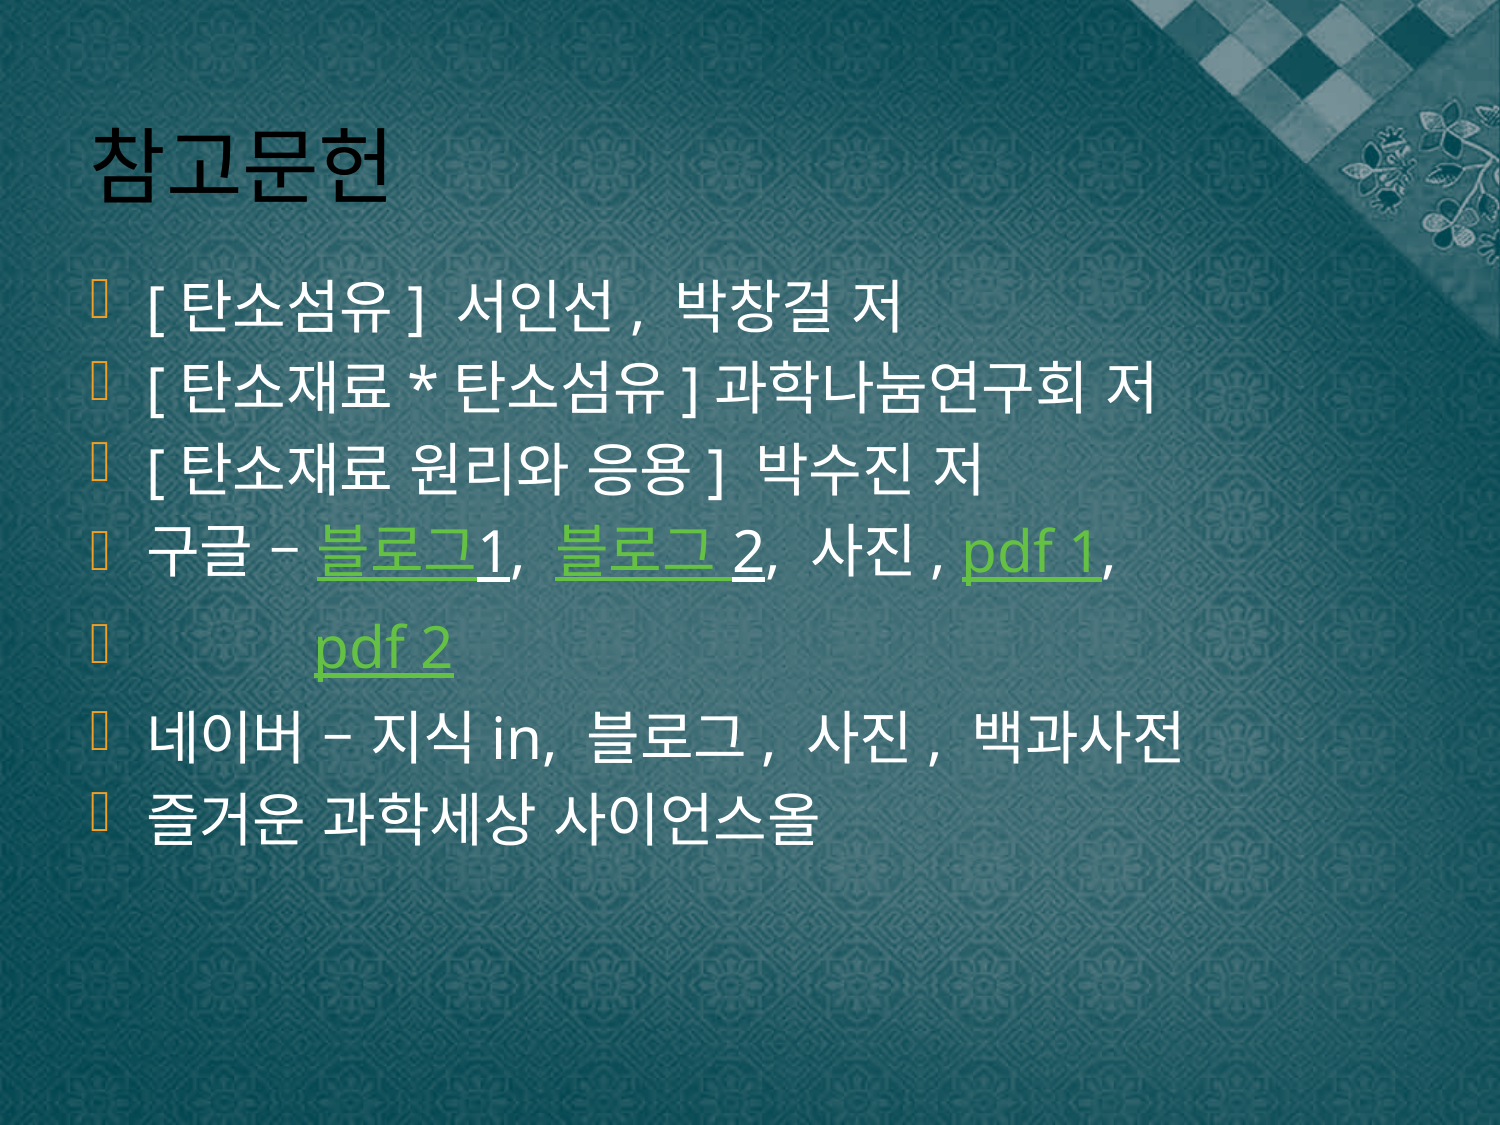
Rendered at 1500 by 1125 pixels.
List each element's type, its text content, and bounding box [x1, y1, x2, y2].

title 참고문헌 [75, 70, 1425, 258]
list [탄소섬유] 서인선, 박창걸 저 [탄소재료*탄소섬유]과학나눔연구회 저 [탄소재료 원리와 응용] 박수진 저 구글 – 블로그1, 블로그 2, 사진, pdf 1, pdf 2 네이버 – 지식in, 블로그, 사진, 백과사전 즐거운 과학세상 사이언스올 [75, 262, 1348, 1005]
